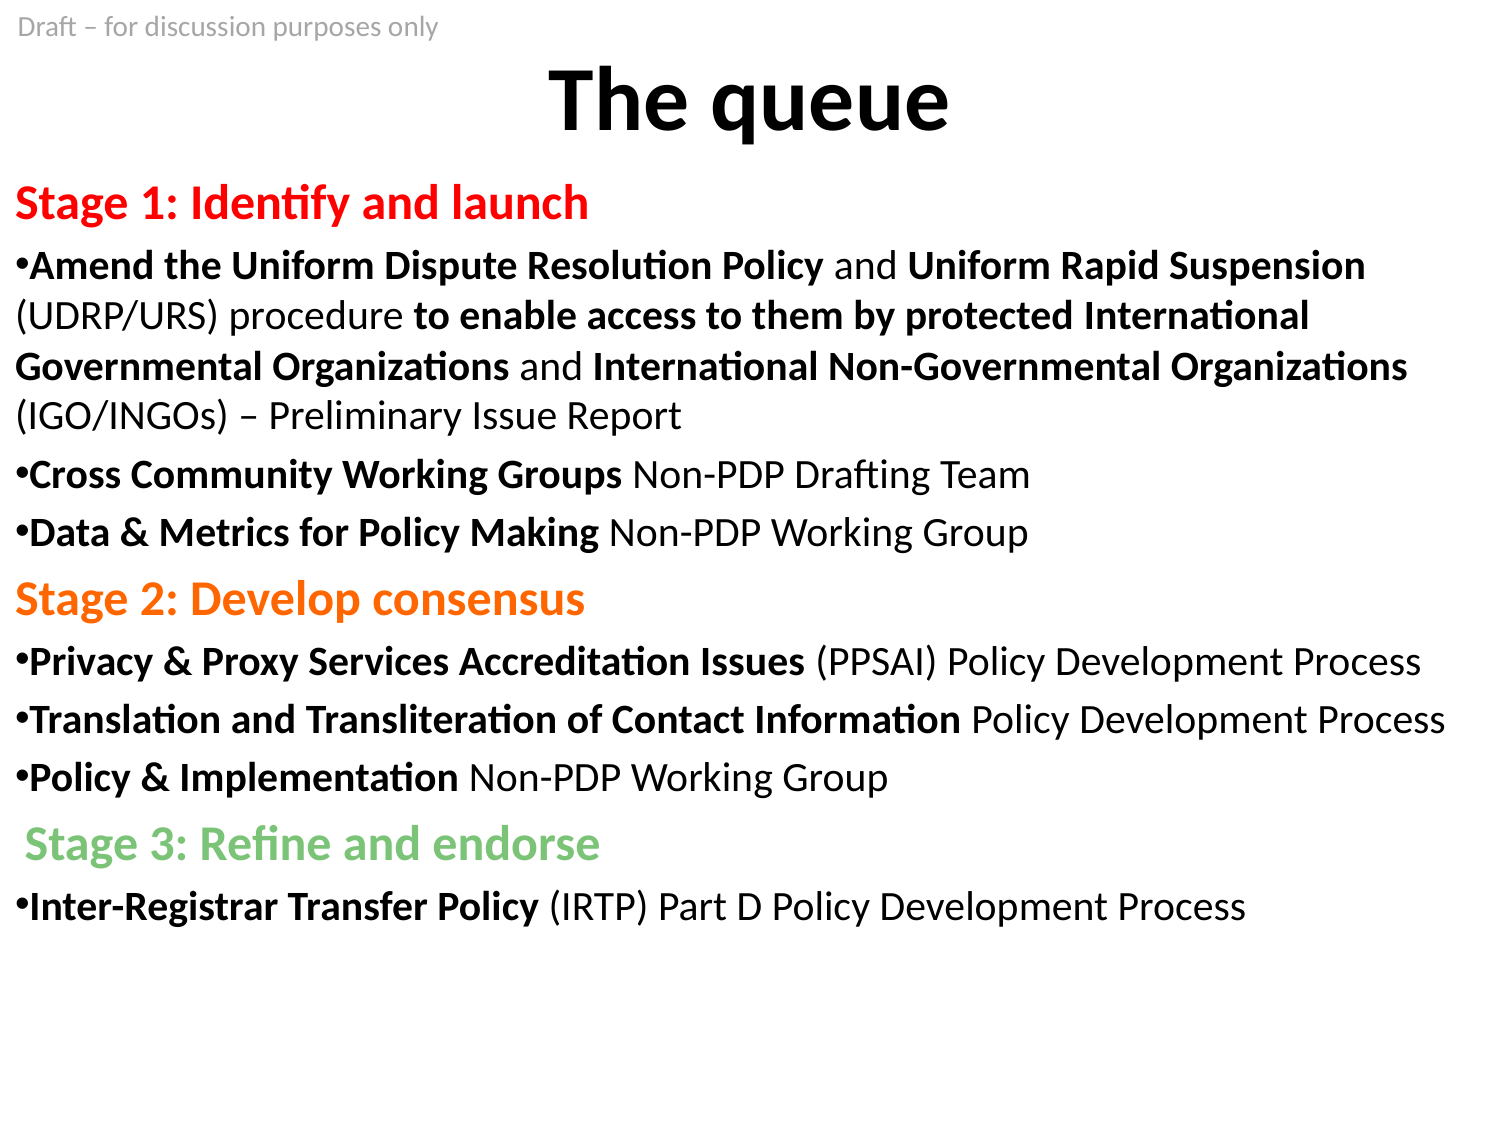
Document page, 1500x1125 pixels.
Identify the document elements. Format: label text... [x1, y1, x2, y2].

title The queue [75, 0, 1425, 162]
list Stage 1: Identify and launch Amend the Uniform Dispute Resolution Policy and Uniform Rapid Suspension (UDRP/URS) procedure to enable access to them by protected International Governmental Organizations and International Non-Governmental Organizations (IGO/INGOs) – Preliminary Issue Report Cross Community Working Groups Non-PDP Drafting Team Data & Metrics for Policy Making Non-PDP Working Group Stage 2: Develop consensus Privacy & Proxy Services Accreditation Issues (PPSAI) Policy Development Process Translation and Transliteration of Contact Information Policy Development Process Policy & Implementation Non-PDP Working Group Stage 3: Refine and endorse Inter-Registrar Transfer Policy (IRTP) Part D Policy Development Process [0, 162, 1500, 925]
